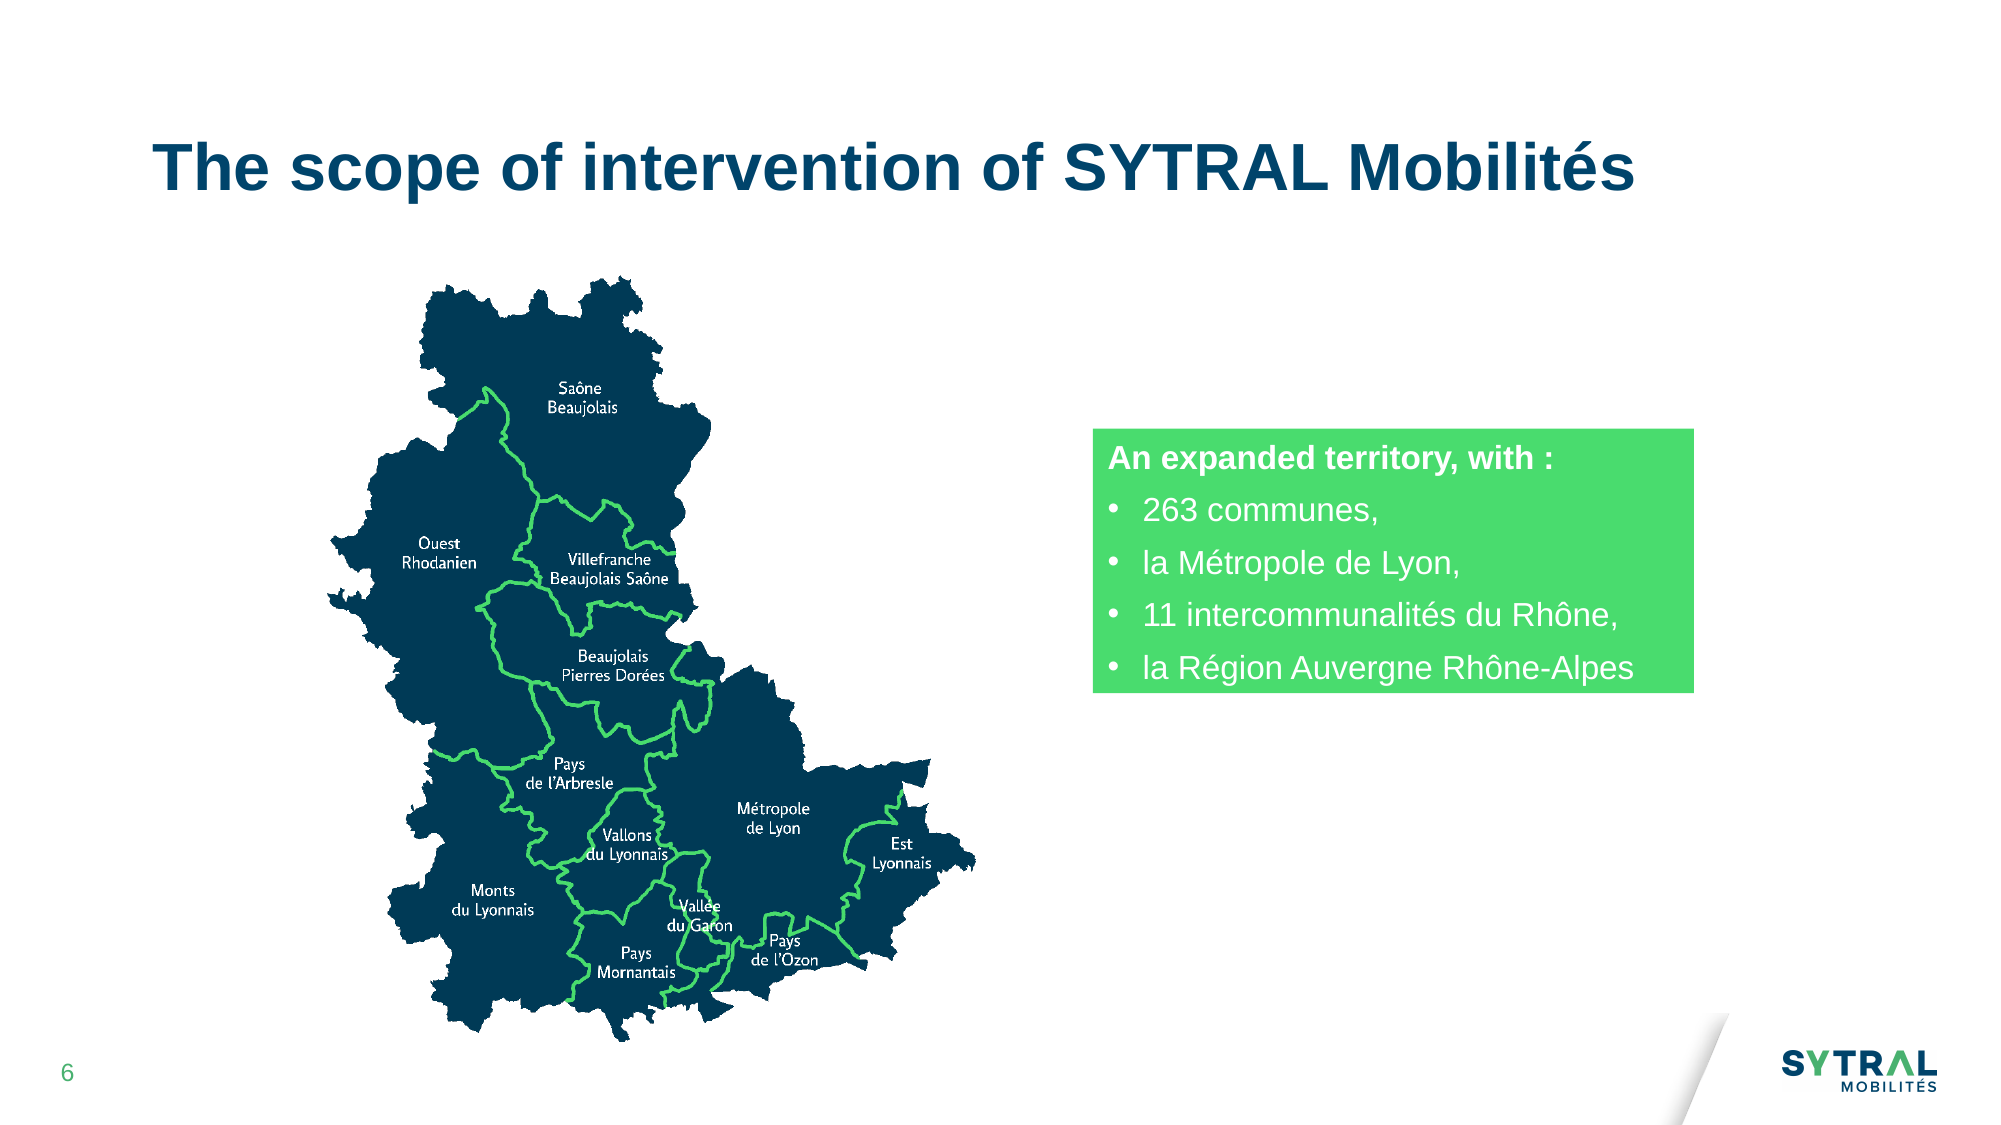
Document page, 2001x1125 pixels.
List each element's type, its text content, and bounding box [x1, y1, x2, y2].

text_box An expanded territory, with : 263 communes, la Métropole de Lyon, 11 intercommunalités du Rhône, la Région Auvergne Rhône-Alpes [1092, 428, 1694, 694]
picture [1584, 1013, 2001, 1125]
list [305, 243, 1000, 1078]
text_box 6 [45, 1041, 130, 1101]
title The scope of intervention of SYTRAL Mobilités [137, 59, 1863, 278]
